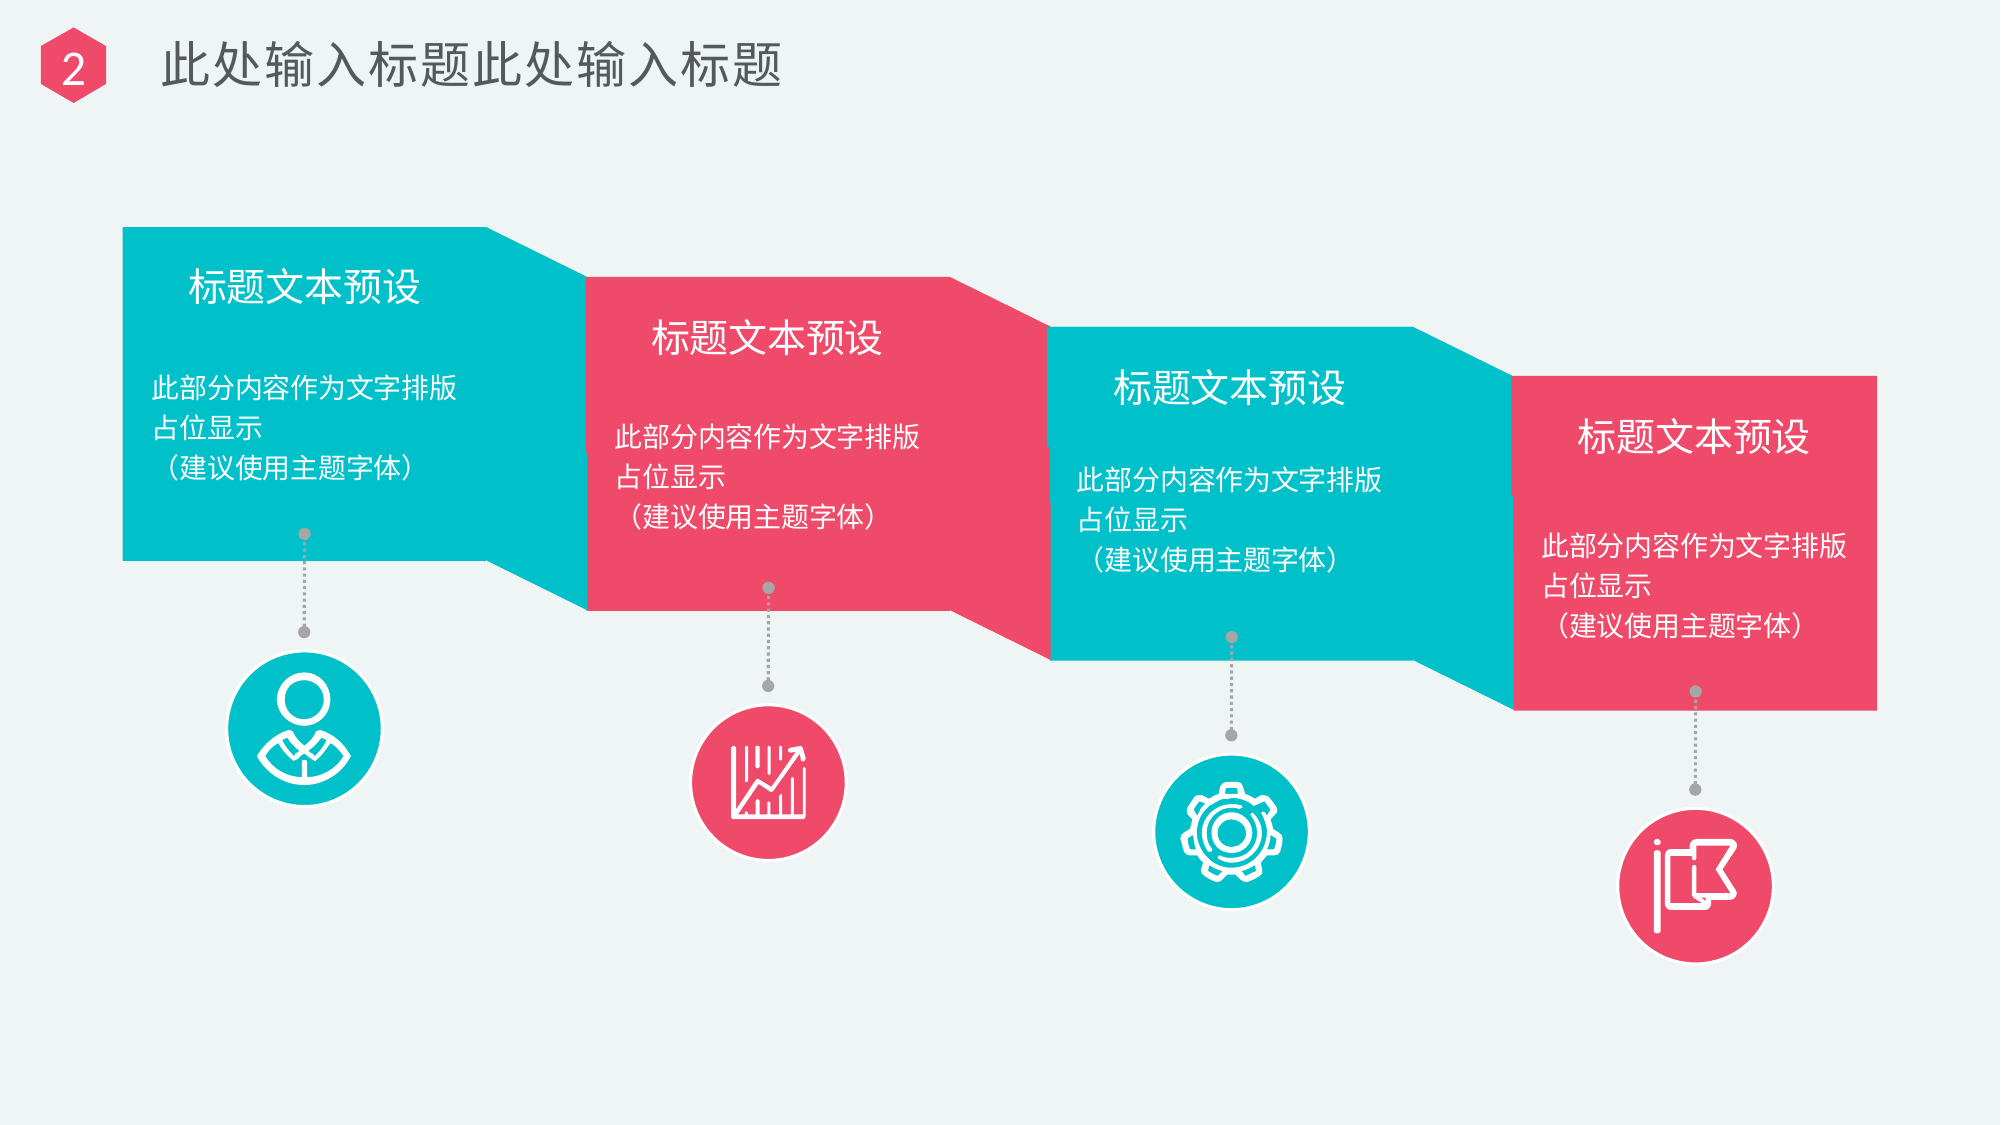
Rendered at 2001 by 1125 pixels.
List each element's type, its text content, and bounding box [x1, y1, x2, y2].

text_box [121, 226, 1878, 964]
text_box 此处输入标题此处输入标题 [130, 19, 895, 109]
text_box 2 [40, 27, 107, 103]
